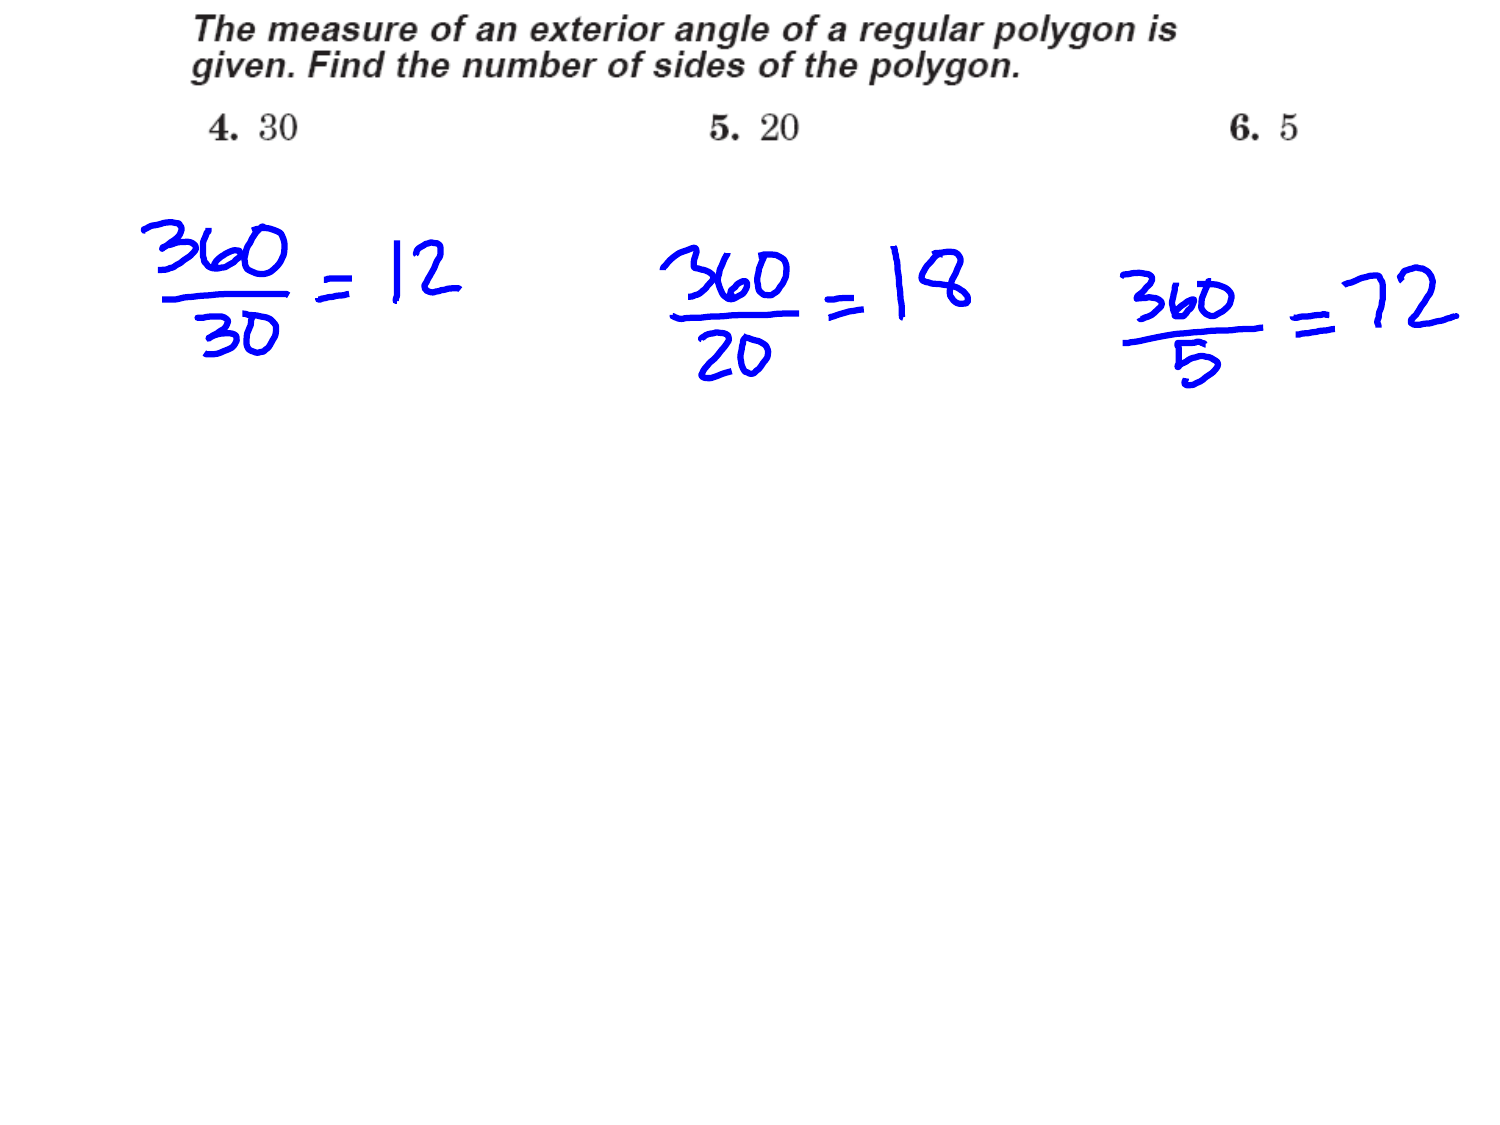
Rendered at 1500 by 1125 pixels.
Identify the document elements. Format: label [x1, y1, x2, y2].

text_box [756, 253, 788, 296]
text_box [828, 308, 864, 319]
text_box [826, 297, 854, 301]
text_box [317, 293, 350, 301]
text_box [700, 331, 732, 379]
text_box [717, 253, 748, 300]
picture [166, 0, 1334, 172]
text_box [920, 250, 969, 305]
text_box [143, 221, 197, 271]
text_box [1342, 274, 1384, 328]
text_box [1121, 272, 1163, 320]
text_box [1176, 340, 1219, 386]
text_box [1197, 280, 1233, 317]
text_box [162, 293, 290, 301]
text_box [394, 240, 398, 302]
text_box [196, 315, 238, 356]
text_box [662, 247, 715, 298]
text_box [1295, 328, 1335, 336]
text_box [671, 312, 800, 320]
text_box [243, 225, 286, 275]
text_box [892, 246, 904, 319]
text_box [202, 227, 242, 270]
text_box [242, 312, 277, 354]
text_box [1399, 266, 1454, 326]
text_box [1171, 282, 1195, 318]
text_box [323, 277, 352, 281]
text_box [1122, 326, 1264, 344]
text_box [739, 335, 769, 375]
text_box [1292, 313, 1330, 319]
text_box [415, 241, 461, 294]
